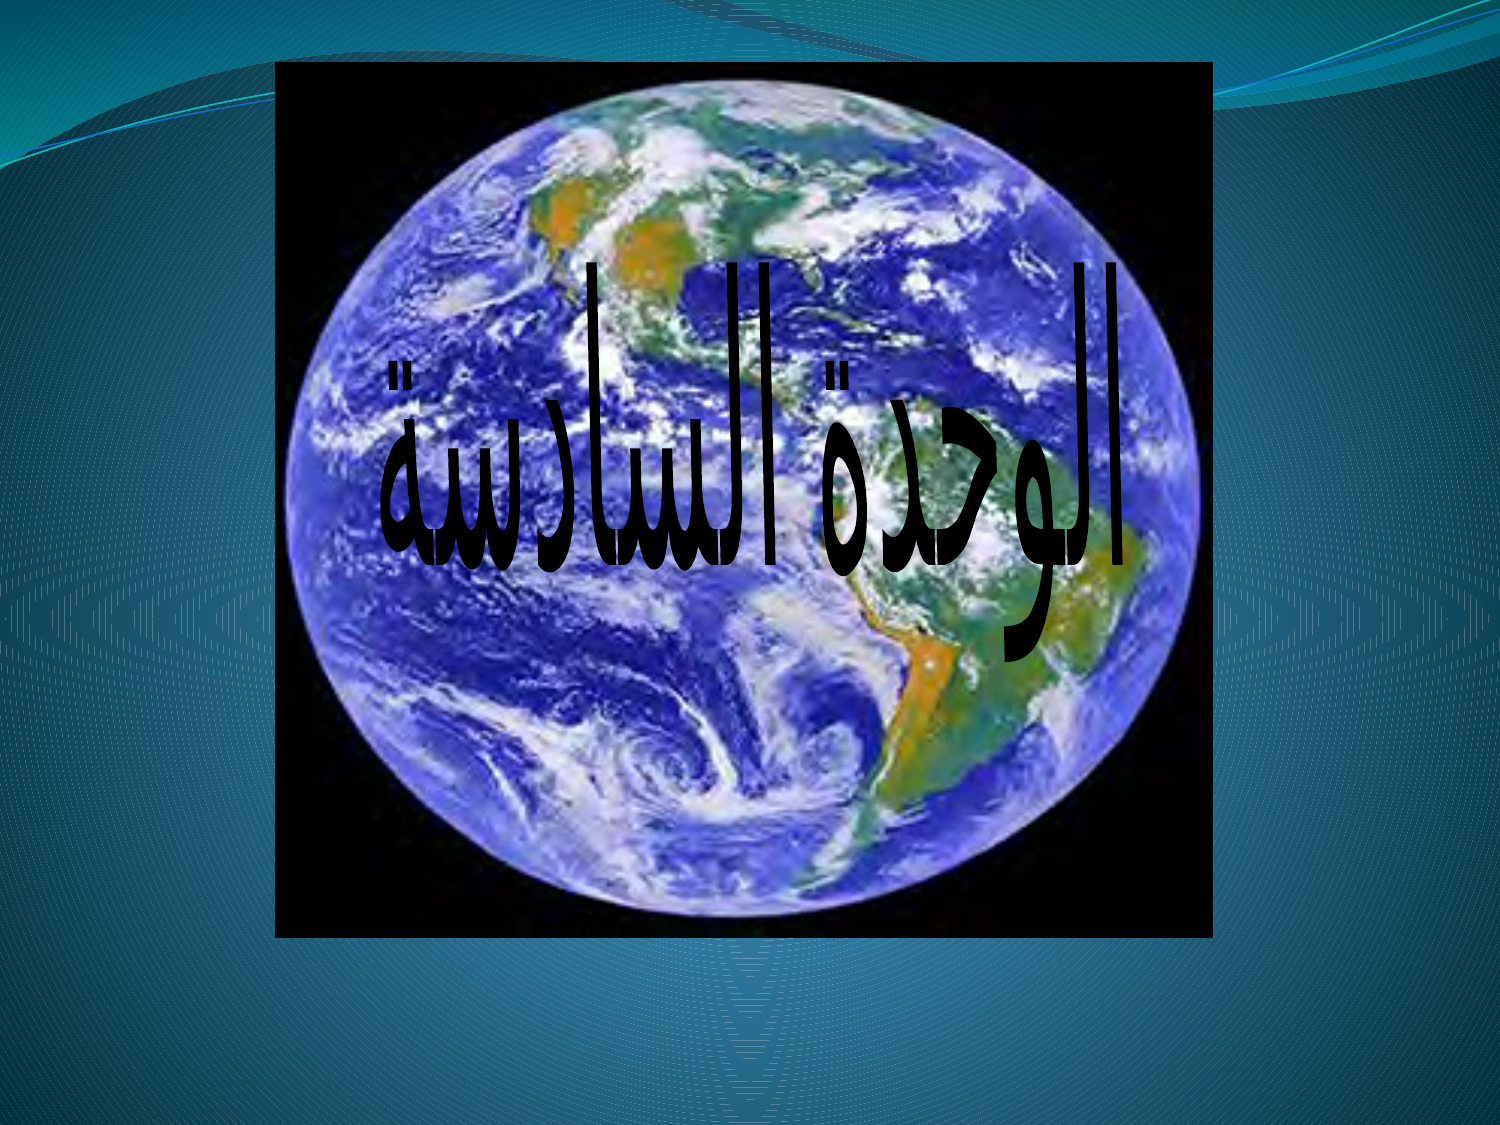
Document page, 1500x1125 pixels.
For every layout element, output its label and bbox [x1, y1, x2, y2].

picture [274, 62, 1213, 938]
